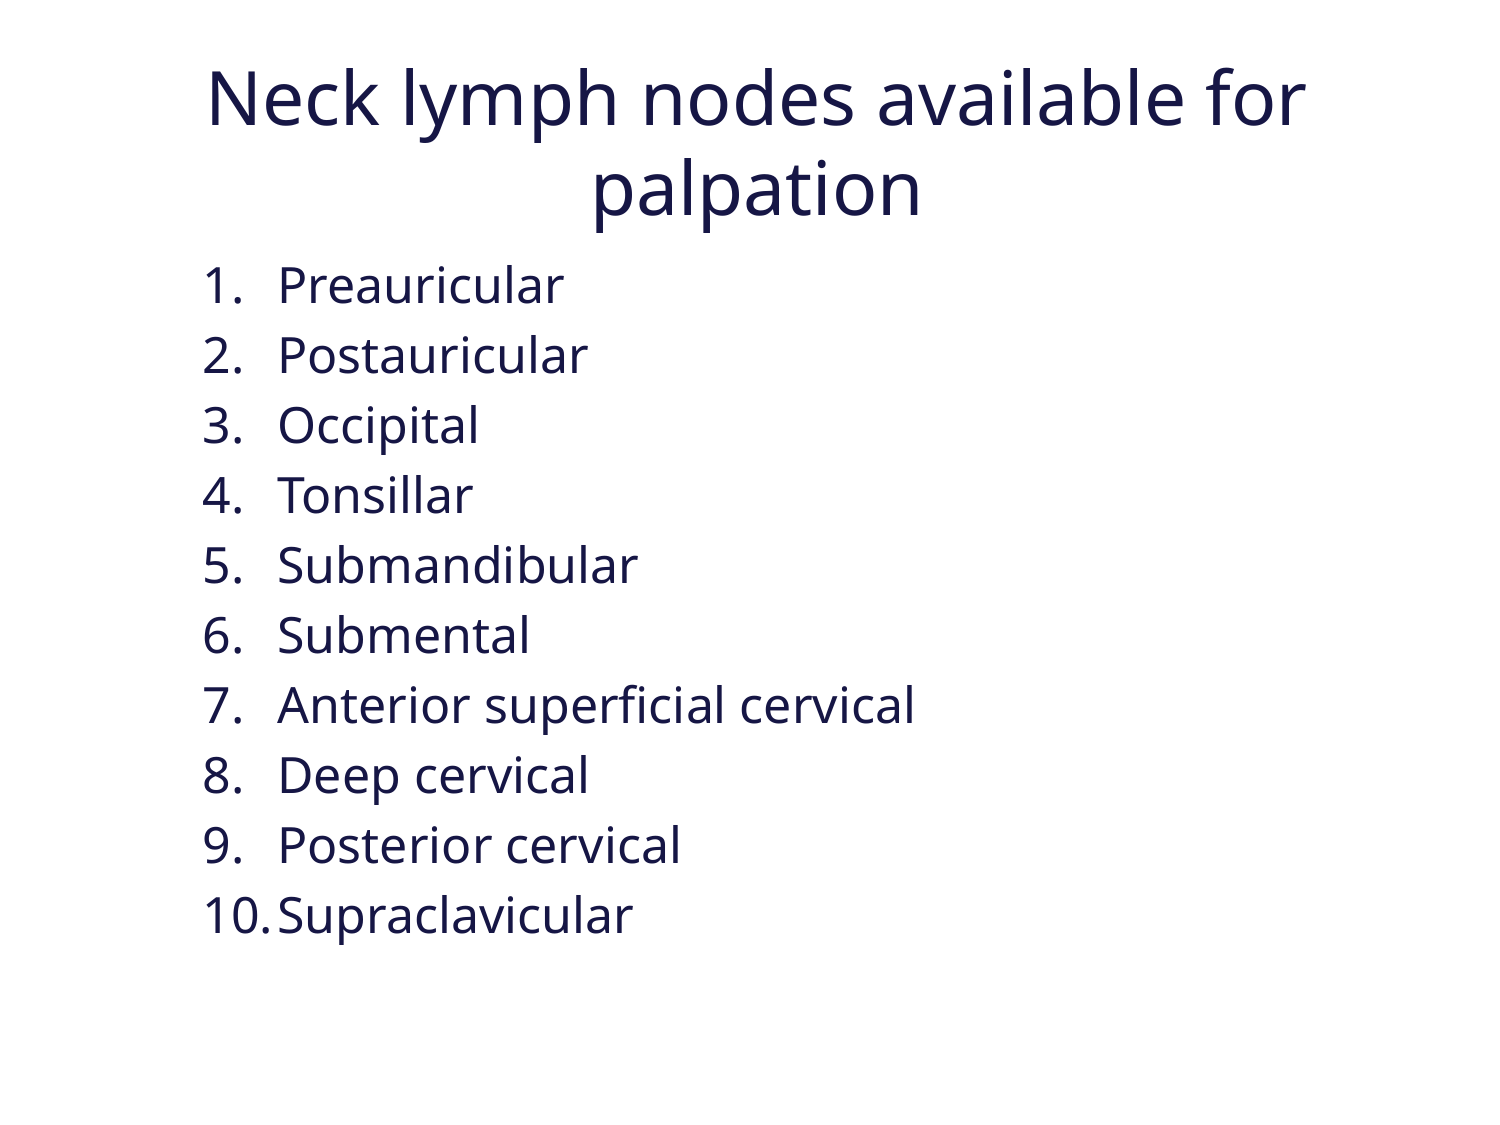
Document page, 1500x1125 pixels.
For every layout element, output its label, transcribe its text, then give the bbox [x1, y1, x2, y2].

title Neck lymph nodes available for palpation [81, 46, 1433, 235]
list Preauricular Postauricular Occipital Tonsillar Submandibular Submental Anterior superficial cervical Deep cervical Posterior cervical Supraclavicular [187, 245, 1379, 989]
